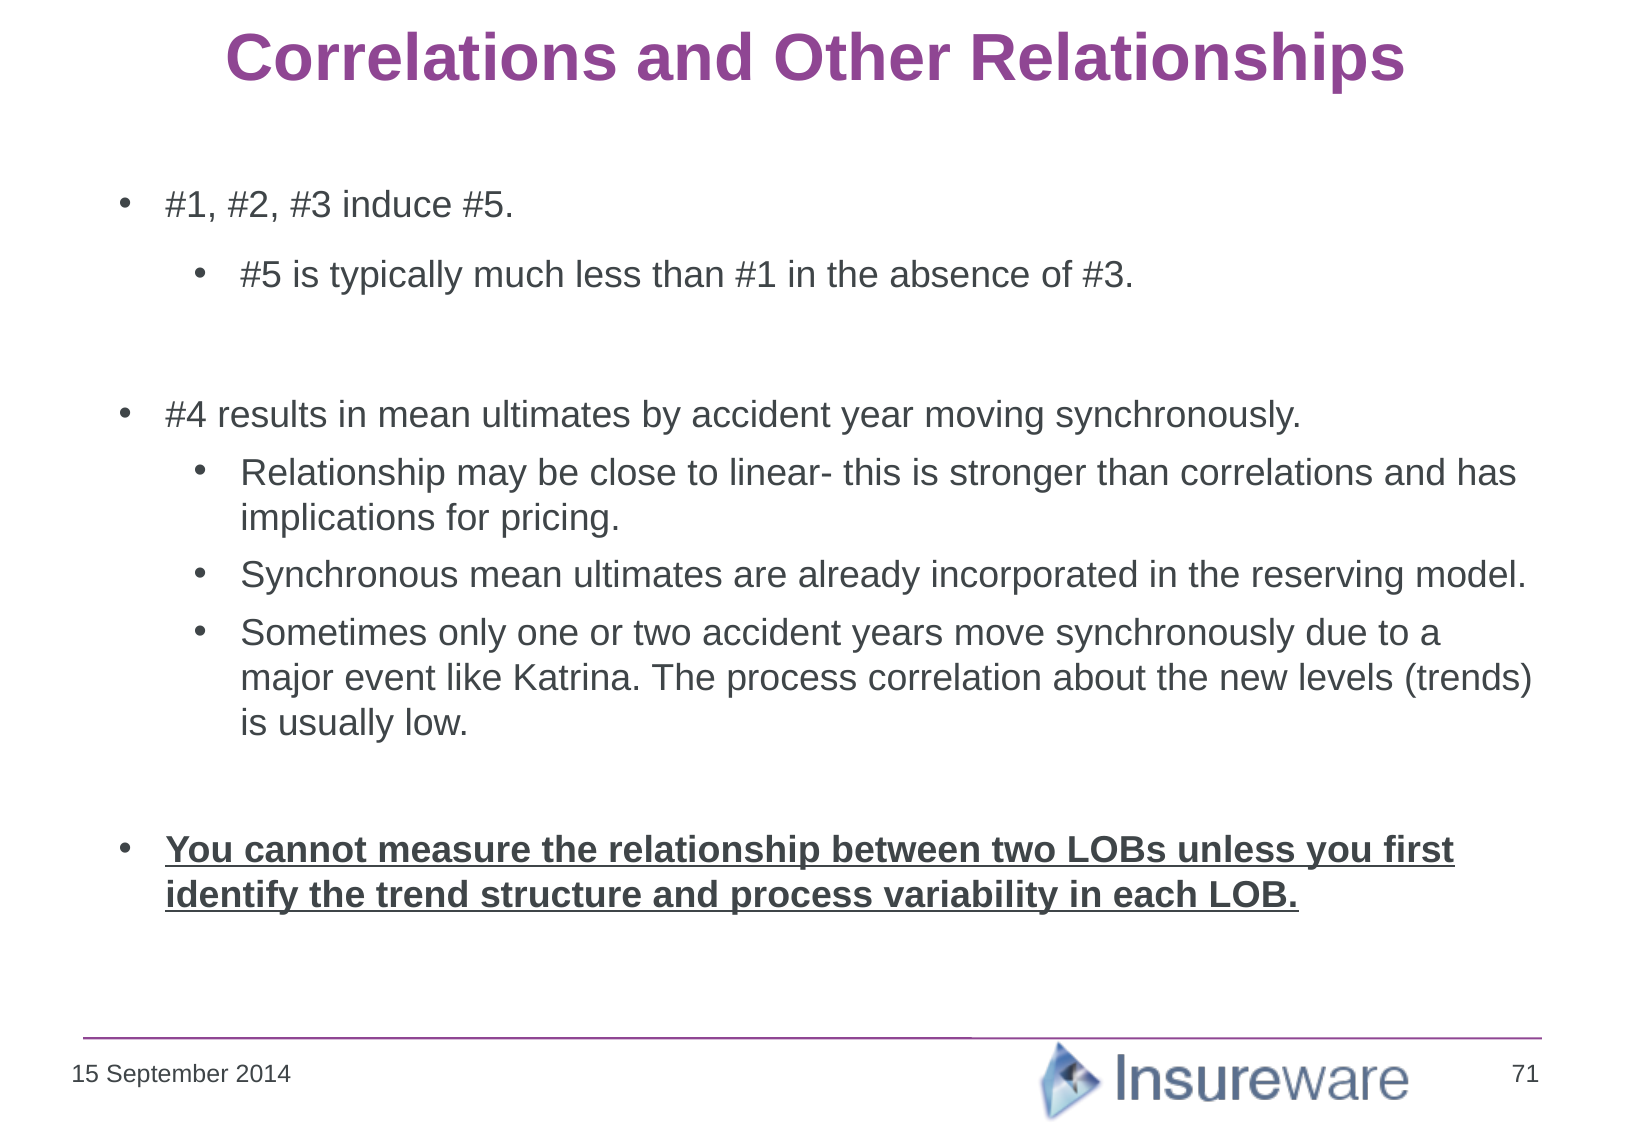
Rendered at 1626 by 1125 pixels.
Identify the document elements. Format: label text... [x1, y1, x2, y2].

text_box #1, #2, #3 induce #5. #5 is typically much less than #1 in the absence of #3. #4 results in mean ultimates by accident year moving synchronously. Relationship may be close to linear- this is stronger than correlations and has implications for pricing. Synchronous mean ultimates are already incorporated in the reserving model. Sometimes only one or two accident years move synchronously due to a major event like Katrina. The process correlation about the new levels (trends) is usually low. You cannot measure the relationship between two LOBs unless you first identify the trend structure and process variability in each LOB. [103, 172, 1554, 993]
title Correlations and Other Relationships [80, 0, 1554, 148]
slide_number 71 [1439, 1050, 1555, 1106]
picture [1036, 1039, 1416, 1125]
